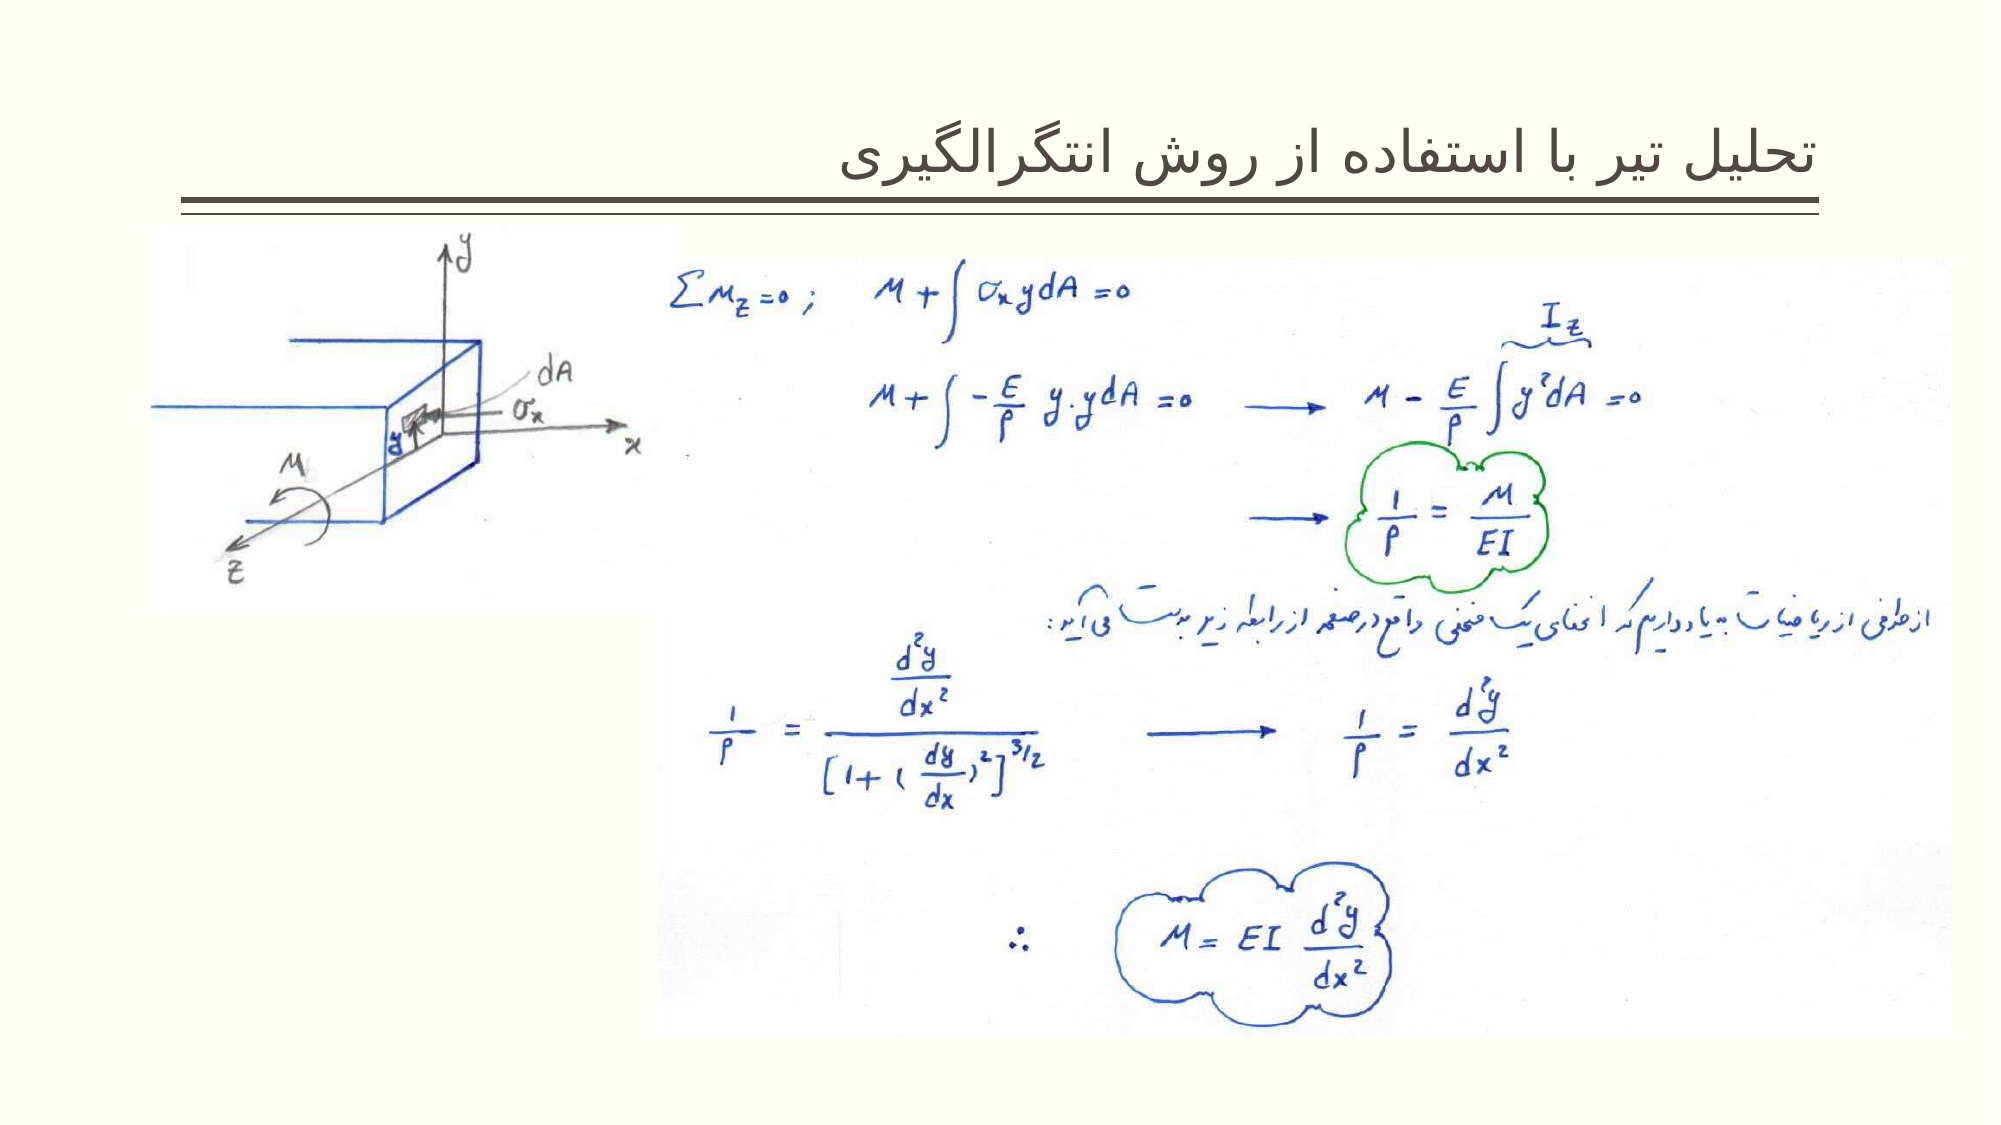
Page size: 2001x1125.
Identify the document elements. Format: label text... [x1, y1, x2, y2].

title تحلیل تیر با استفاده از روش انتگرالگیری [181, 12, 1819, 193]
picture [148, 225, 1952, 1037]
